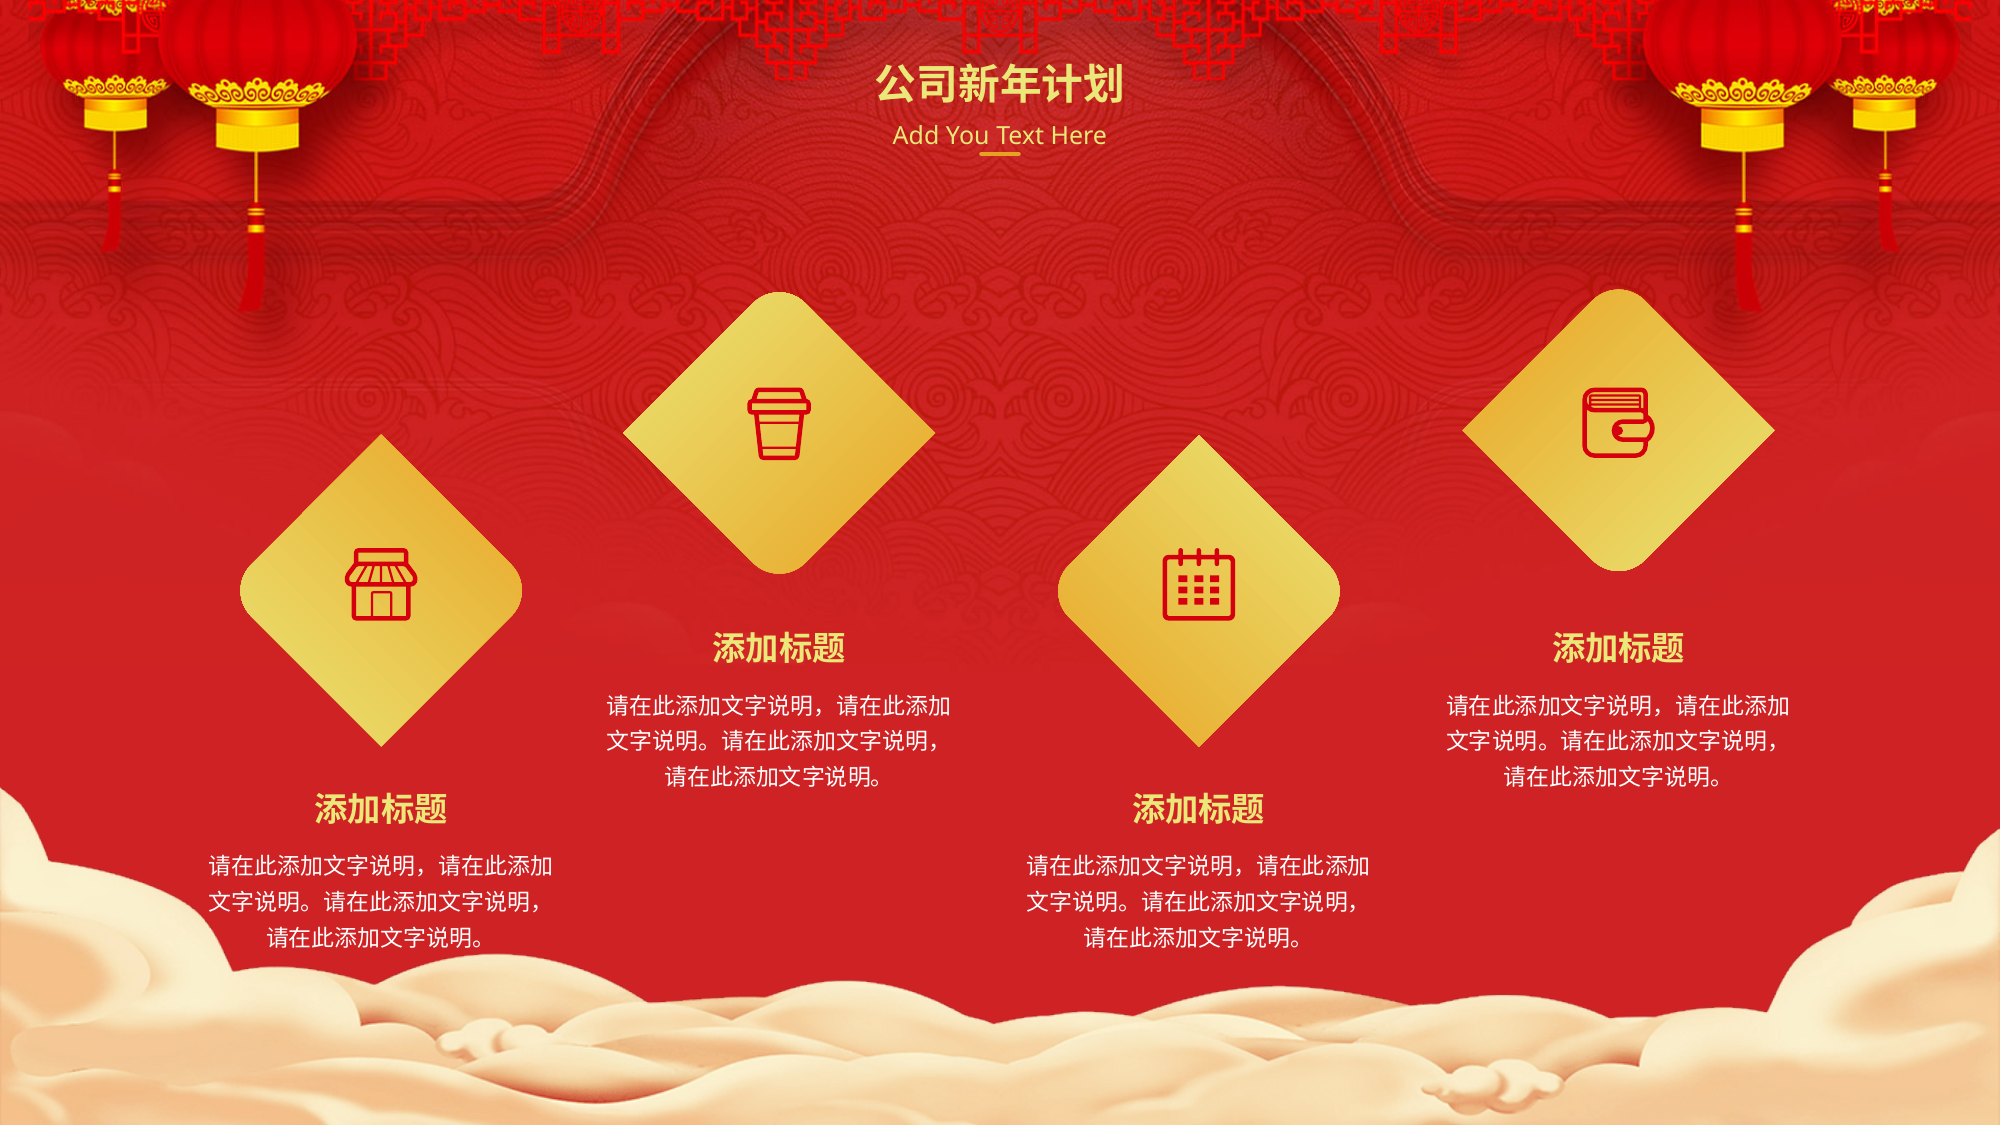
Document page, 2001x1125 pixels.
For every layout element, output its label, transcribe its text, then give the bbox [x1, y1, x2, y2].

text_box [1430, 320, 1807, 800]
picture [0, 0, 2000, 1125]
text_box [590, 322, 968, 800]
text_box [1010, 480, 1387, 960]
text_box 公司新年计划 [859, 50, 1141, 103]
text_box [192, 480, 570, 960]
text_box Add You Text Here [847, 103, 1153, 157]
